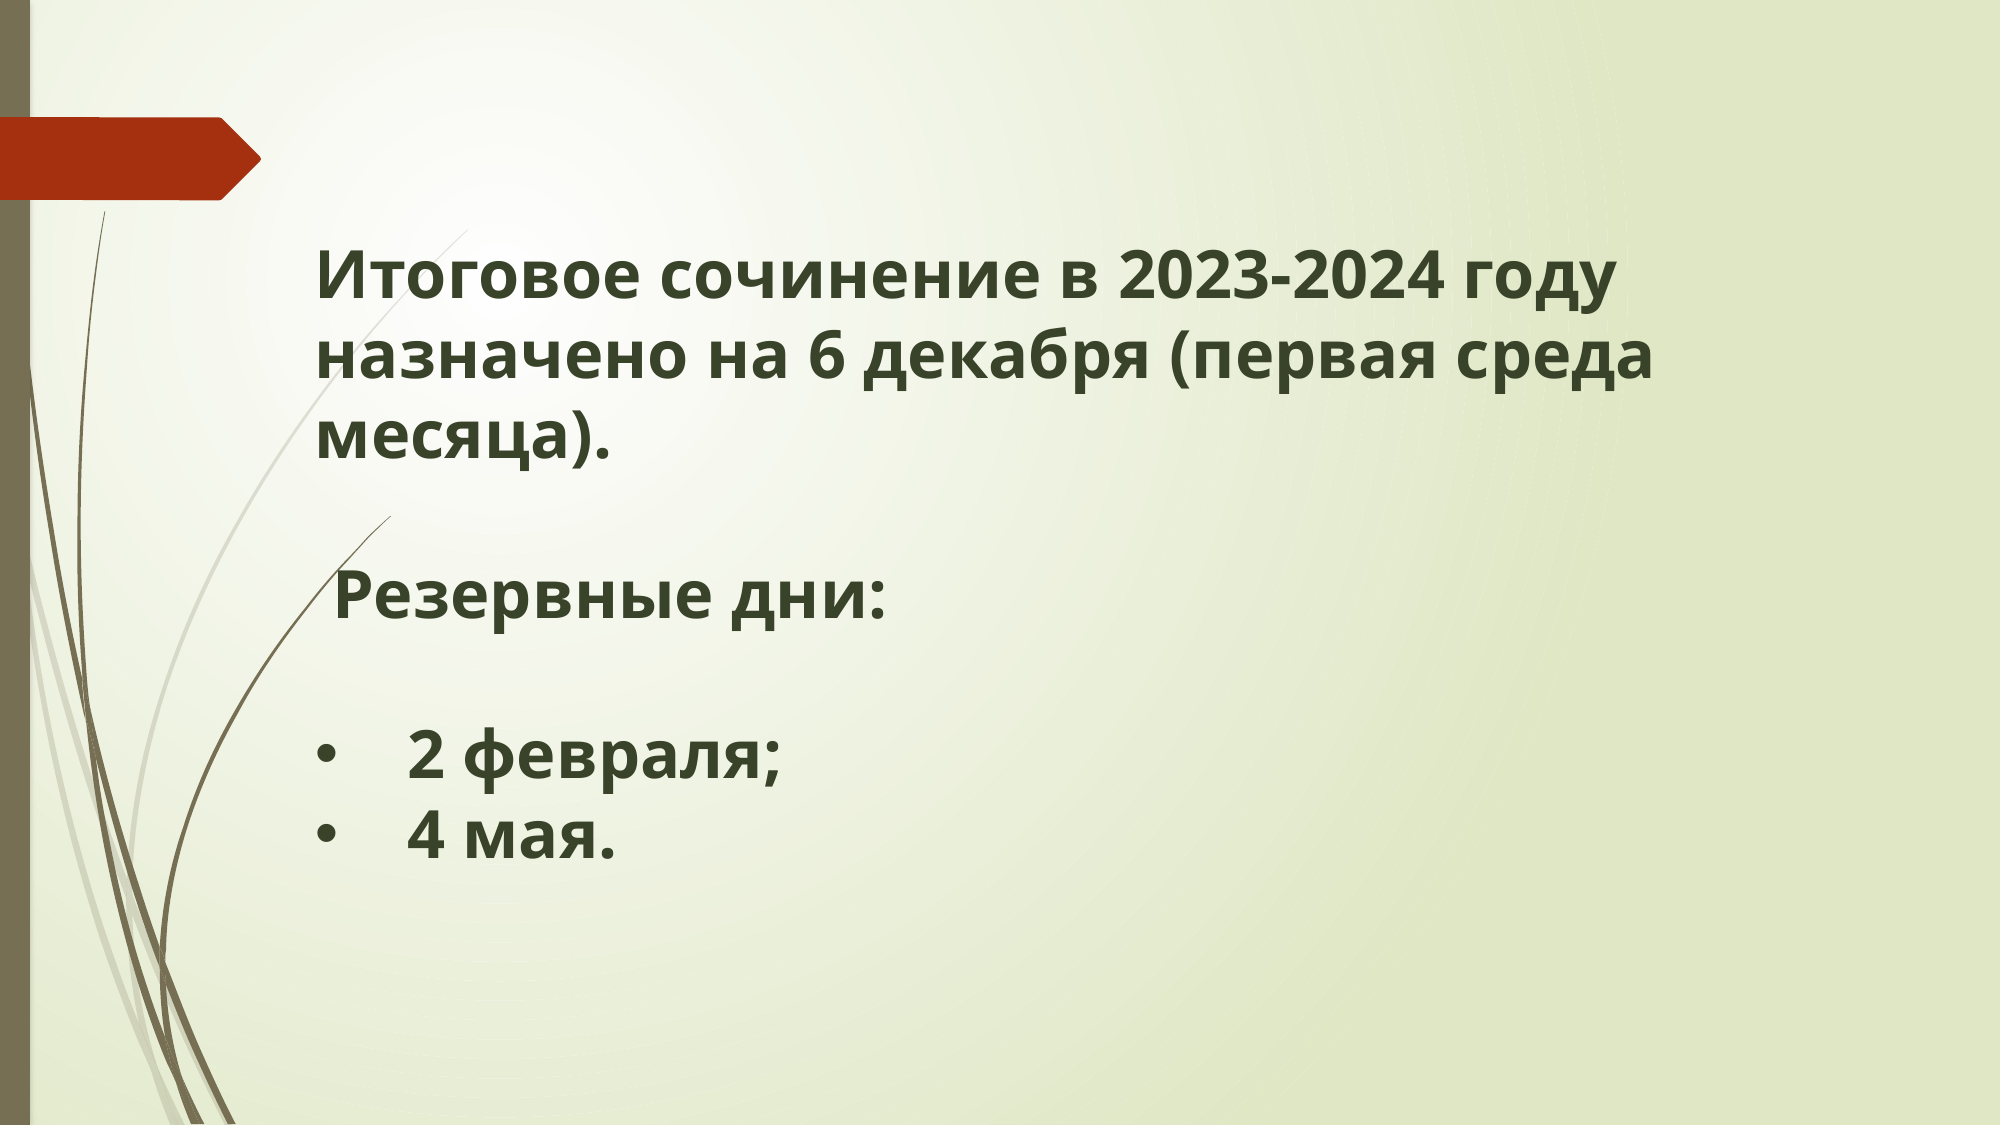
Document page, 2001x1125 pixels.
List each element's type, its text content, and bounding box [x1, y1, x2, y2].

text_box Итоговое сочинение в 2023-2024 году назначено на 6 декабря (первая среда месяца). Резервные дни: 2 февраля; 4 мая. [300, 224, 1956, 880]
